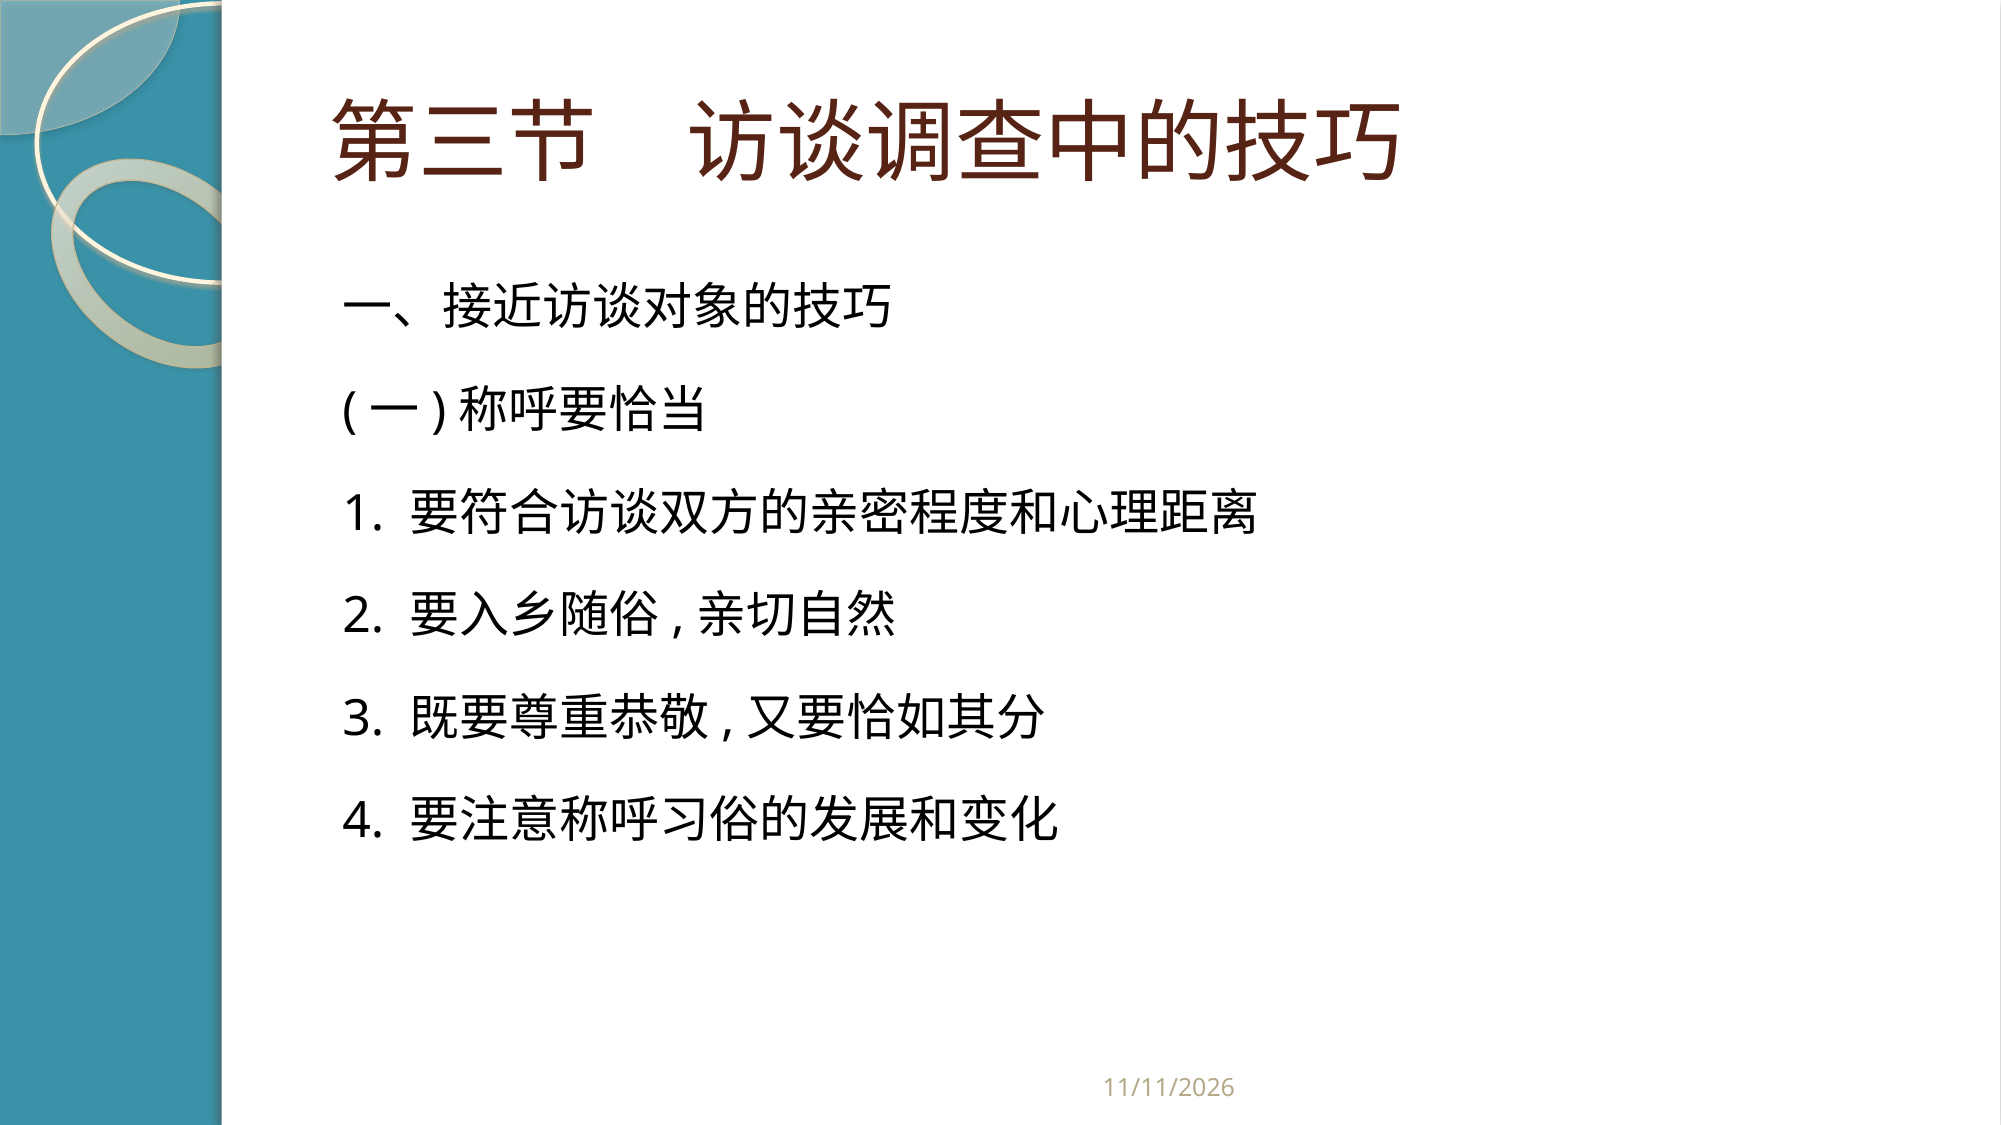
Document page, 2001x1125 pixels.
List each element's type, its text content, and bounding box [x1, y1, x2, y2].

title 第三节 访谈调查中的技巧 [313, 45, 1954, 233]
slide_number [783, 1034, 1250, 1113]
list 一、接近访谈对象的技巧 (一)称呼要恰当 1. 要符合访谈双方的亲密程度和心理距离 2. 要入乡随俗,亲切自然 3. 既要尊重恭敬,又要恰如其分 4. 要注意称呼习俗的发展和变化 [313, 237, 1954, 1025]
